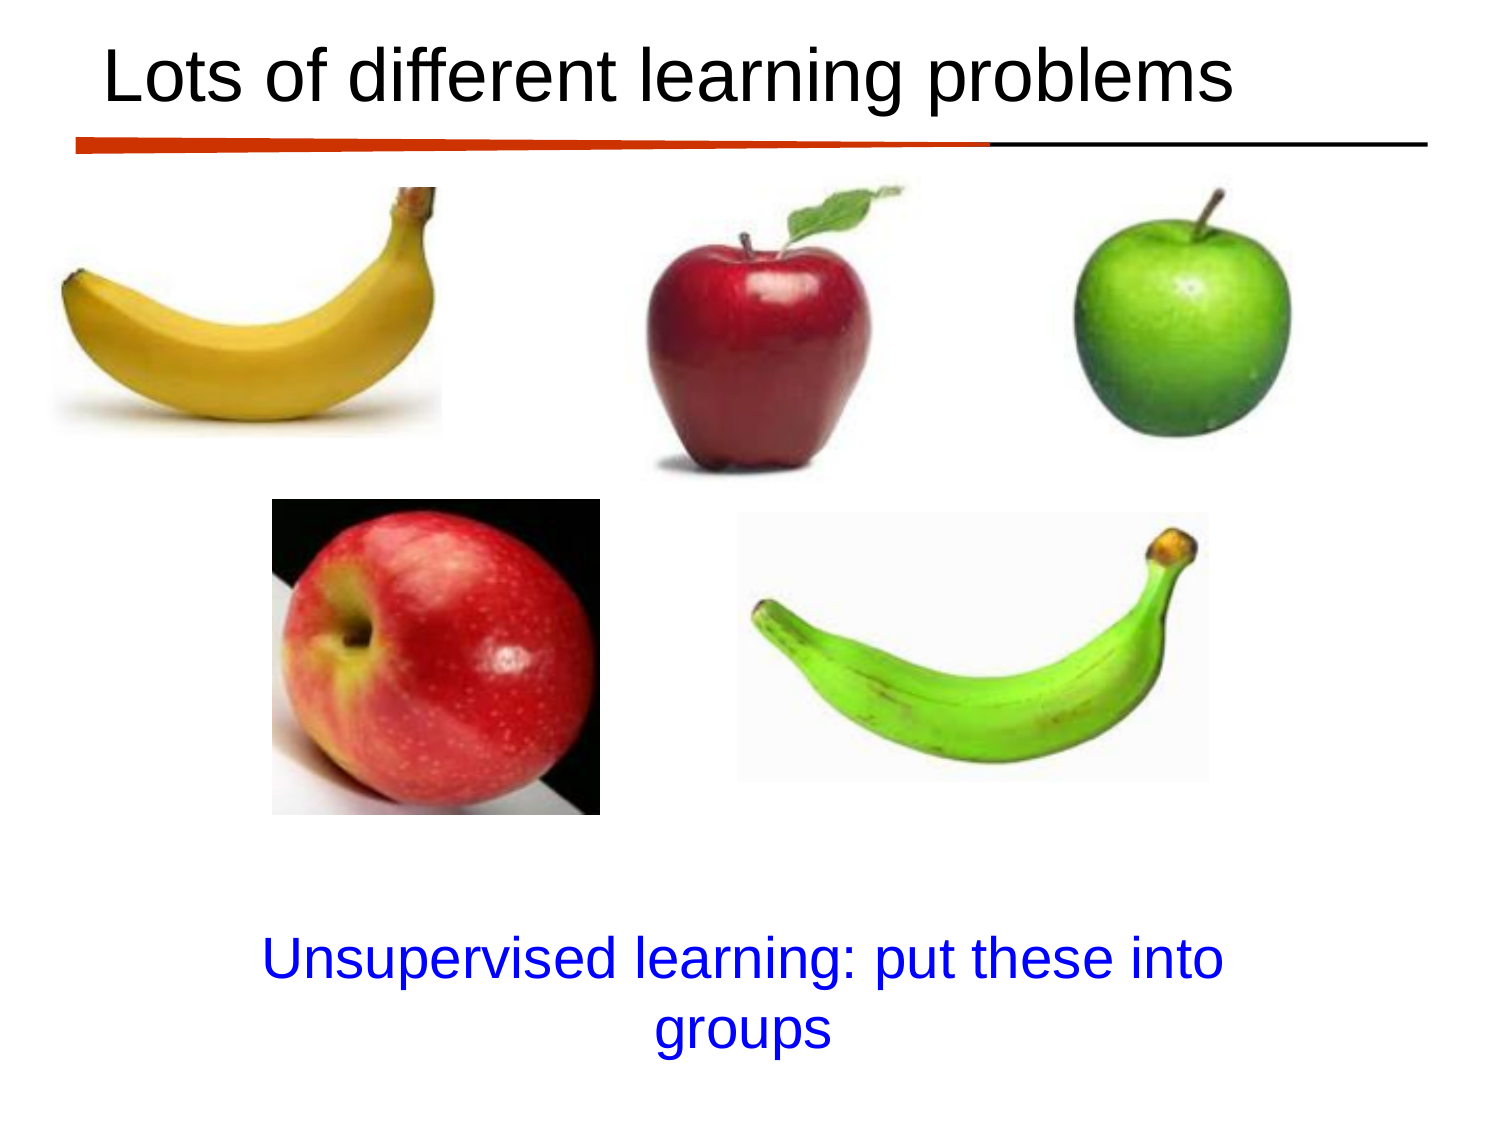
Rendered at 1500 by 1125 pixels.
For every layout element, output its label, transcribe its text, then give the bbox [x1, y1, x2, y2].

text_box Unsupervised learning: put these into groups [149, 912, 1338, 1068]
picture [612, 174, 932, 488]
picture [37, 187, 463, 438]
title Lots of different learning problems [87, 17, 1438, 126]
picture [1049, 174, 1326, 453]
picture [272, 499, 601, 815]
picture [737, 512, 1209, 782]
